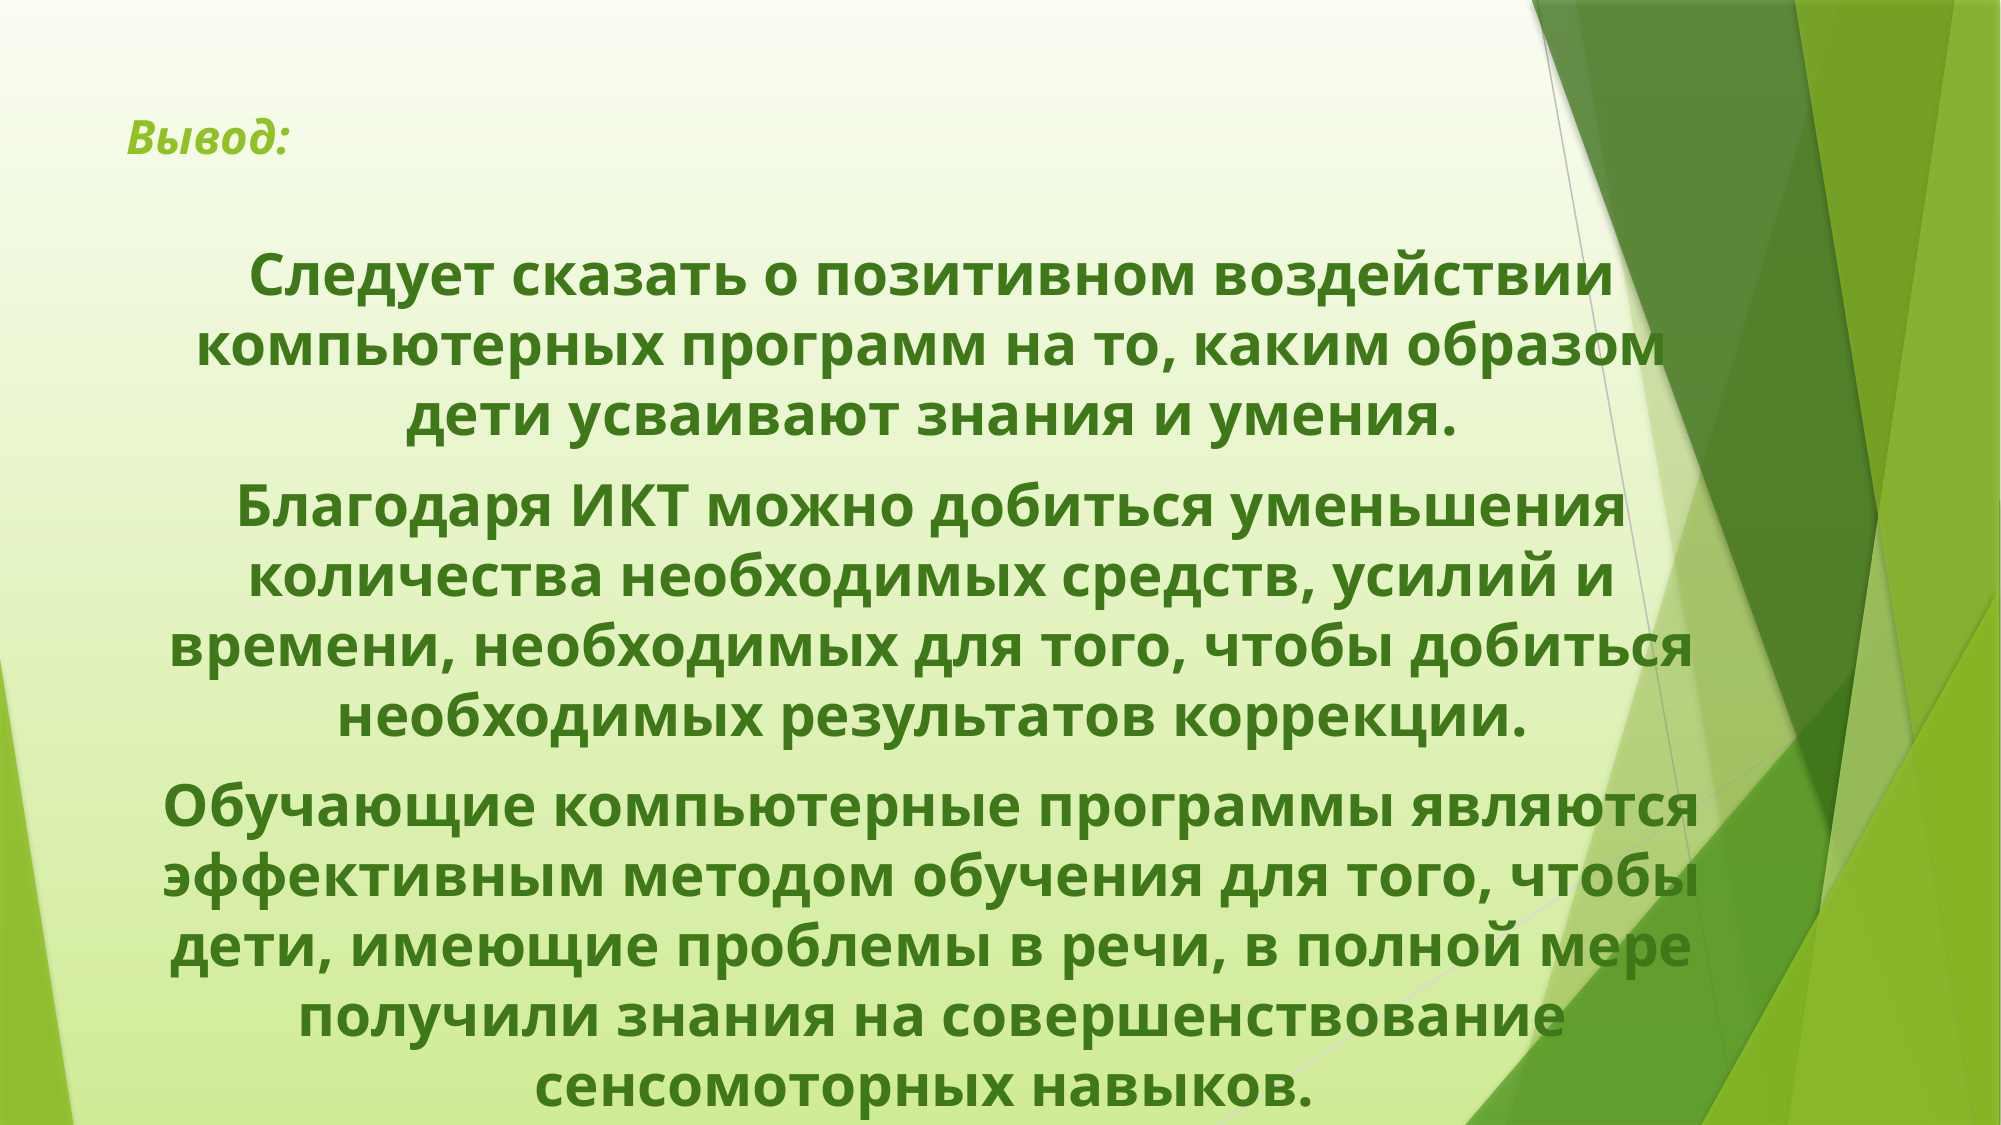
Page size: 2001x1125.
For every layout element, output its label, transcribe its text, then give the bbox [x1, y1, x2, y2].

list Следует сказать о позитивном воздействии компьютерных программ на то, каким образом дети усваивают знания и умения. Благодаря ИКТ можно добиться уменьшения количества необходимых средств, усилий и времени, необходимых для того, чтобы добиться необходимых результатов коррекции. Обучающие компьютерные программы являются эффективным методом обучения для того, чтобы дети, имеющие проблемы в речи, в полной мере получили знания на совершенствование сенсомоторных навыков. [111, 229, 1754, 1053]
title Вывод: [111, 99, 1522, 229]
